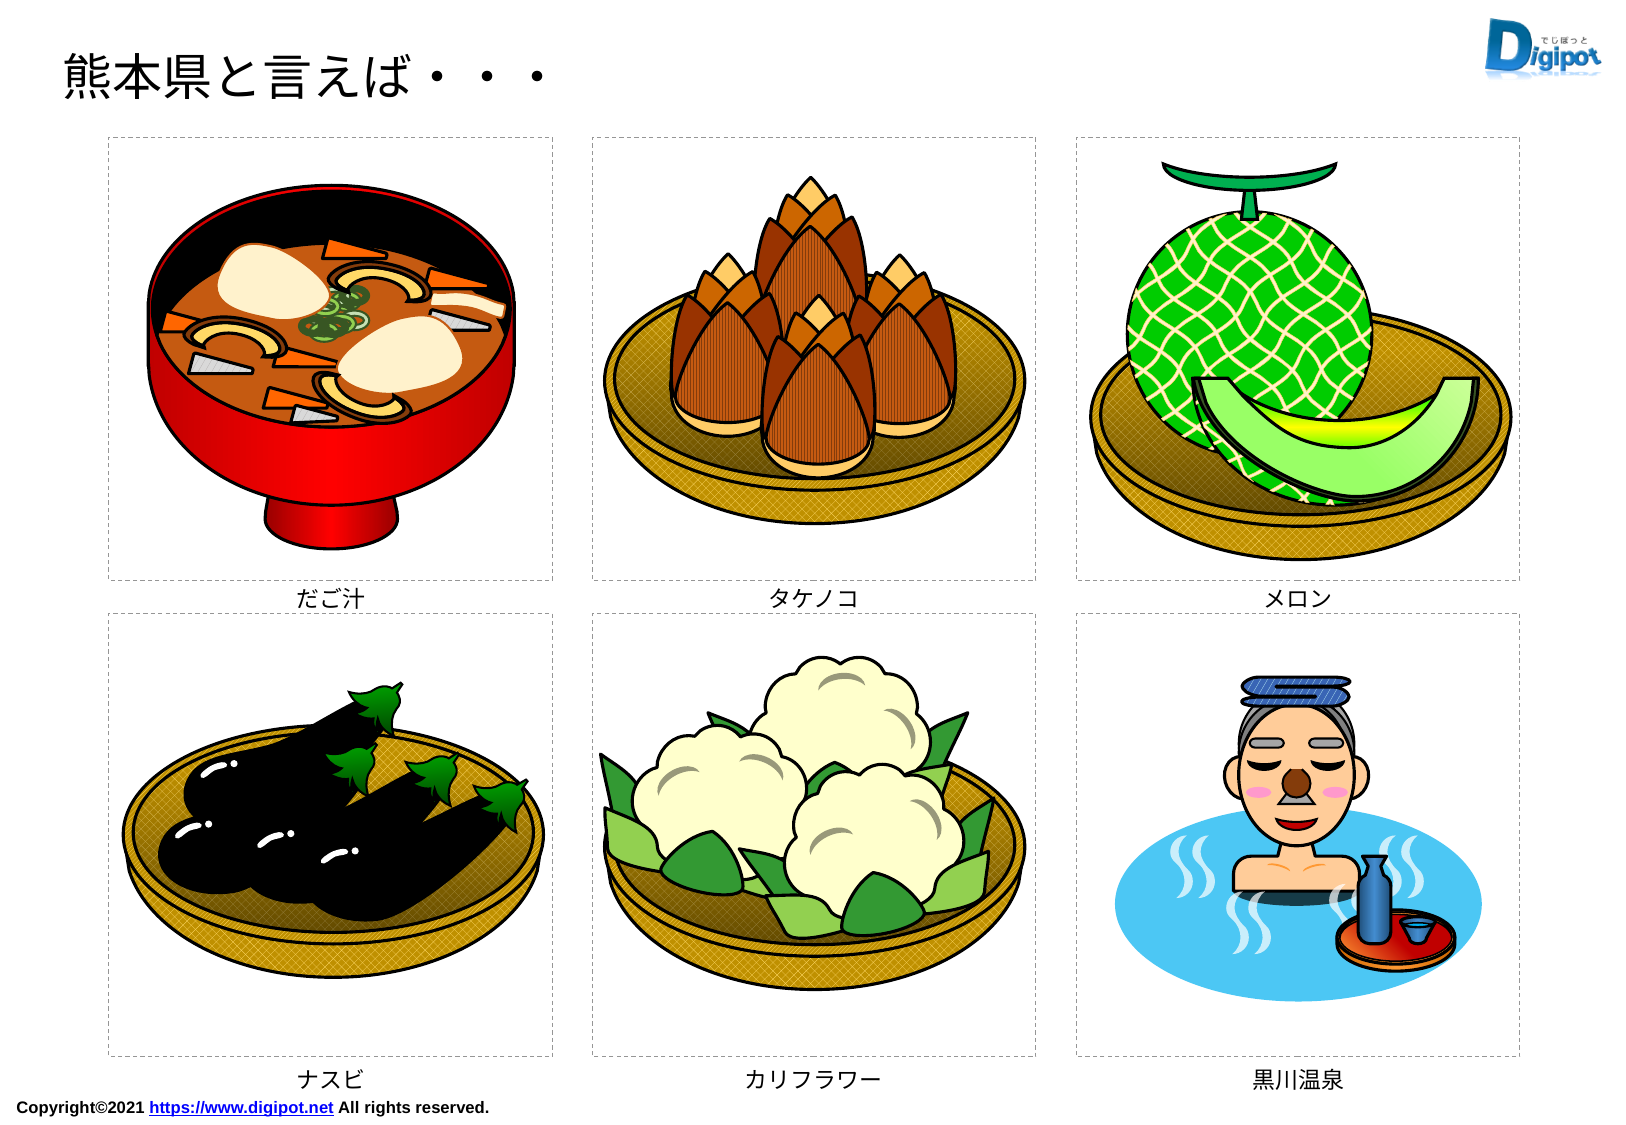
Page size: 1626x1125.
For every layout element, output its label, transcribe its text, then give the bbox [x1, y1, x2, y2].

text_box 黒川温泉 [1071, 1058, 1525, 1101]
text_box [148, 185, 515, 550]
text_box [1090, 163, 1512, 560]
text_box ナスビ [104, 1058, 558, 1101]
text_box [604, 177, 1026, 524]
text_box メロン [1071, 577, 1525, 620]
text_box カリフラワー [587, 1058, 1041, 1101]
text_box 熊本県と言えば・・・ [47, 38, 578, 113]
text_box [604, 657, 1026, 990]
text_box だご汁 [104, 577, 558, 620]
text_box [122, 667, 544, 978]
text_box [1114, 676, 1483, 1002]
text_box タケノコ [587, 577, 1041, 620]
picture [1485, 18, 1602, 82]
